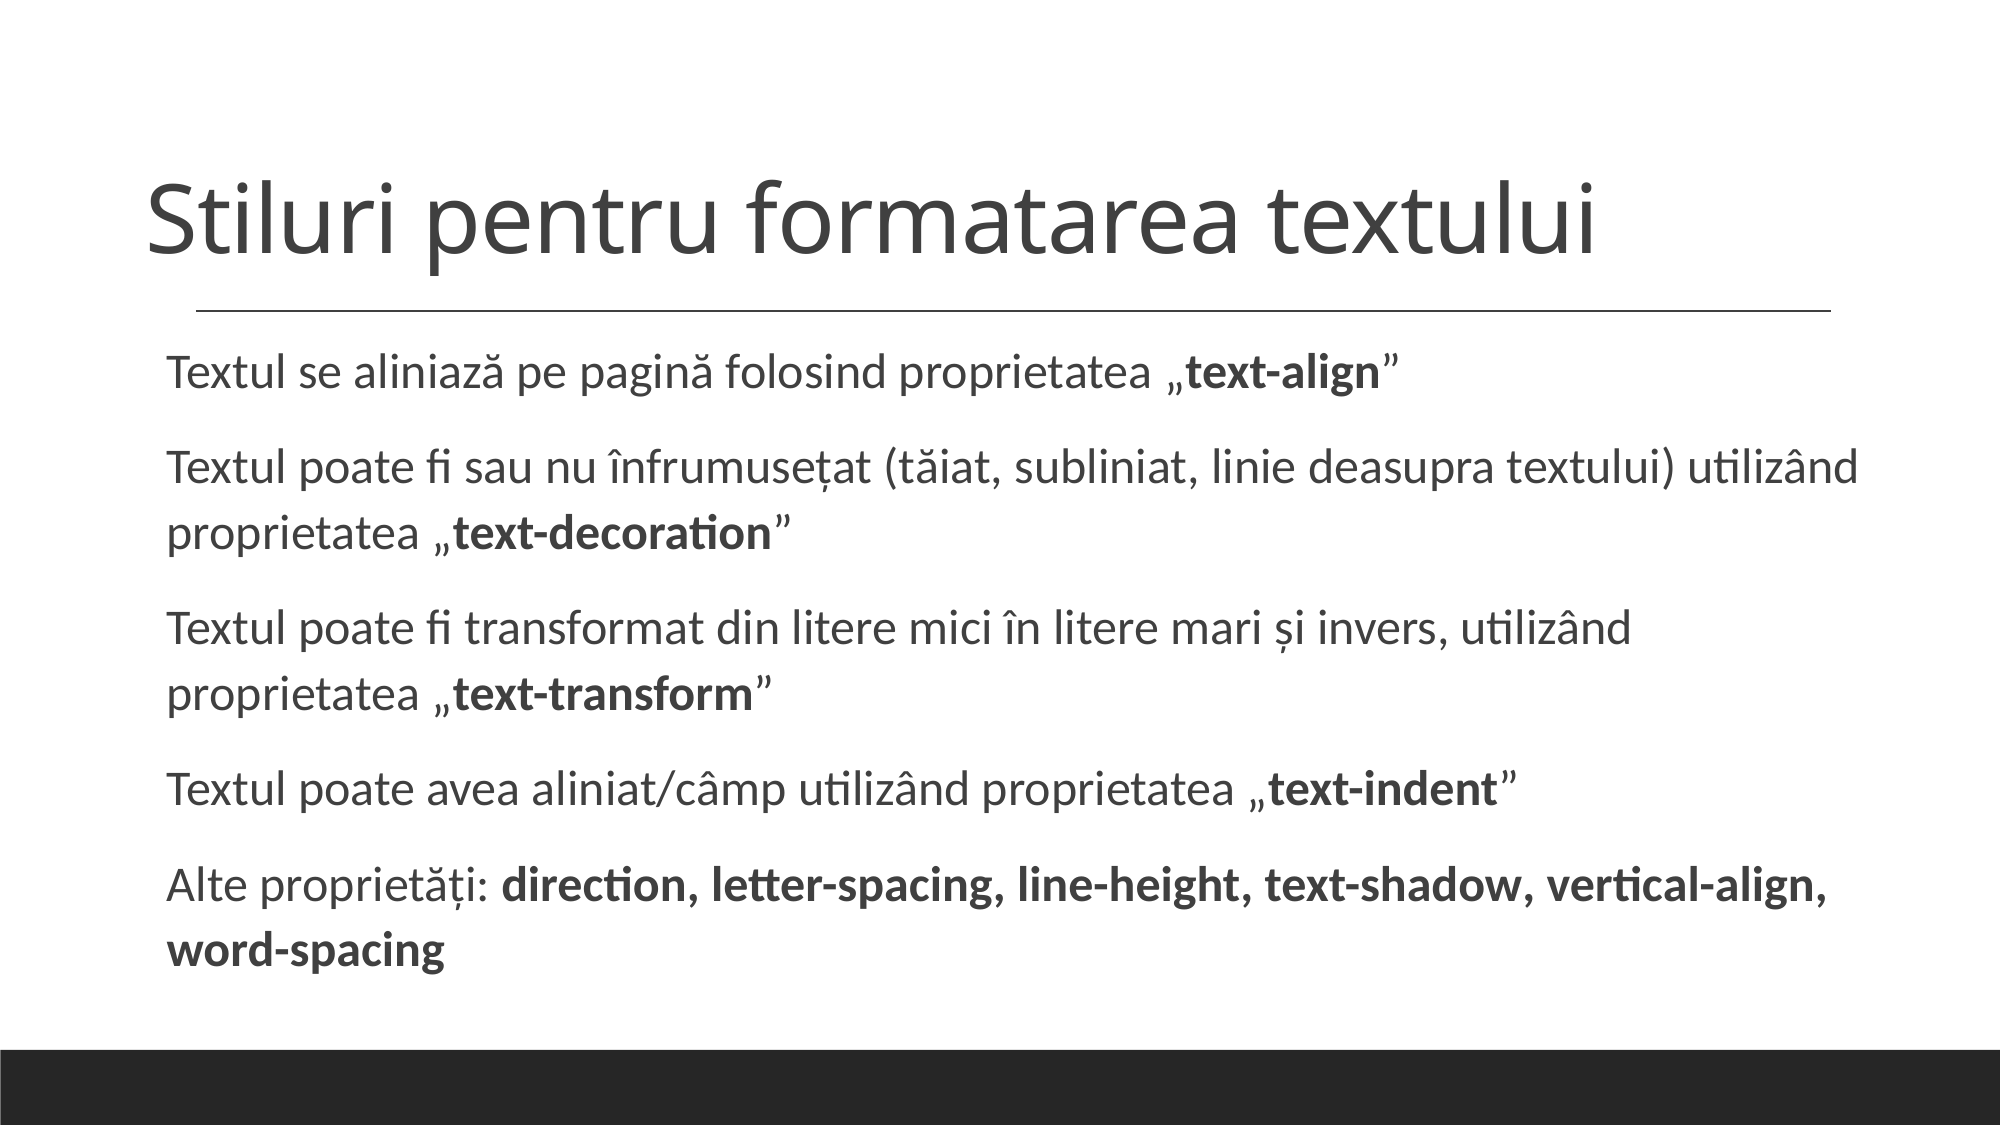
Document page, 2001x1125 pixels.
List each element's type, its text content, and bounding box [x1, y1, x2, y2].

title Stiluri pentru formatarea textului [130, 42, 1675, 283]
list Textul se aliniază pe pagină folosind proprietatea „text-align” Textul poate fi sau nu înfrumuseţat (tăiat, subliniat, linie deasupra textului) utilizând proprietatea „text-decoration” Textul poate fi transformat din litere mici în litere mari şi invers, utilizând proprietatea „text-transform” Textul poate avea aliniat/câmp utilizând proprietatea „text-indent” Alte proprietăţi: direction, letter-spacing, line-height, text-shadow, vertical-align, word-spacing [151, 324, 1873, 1029]
